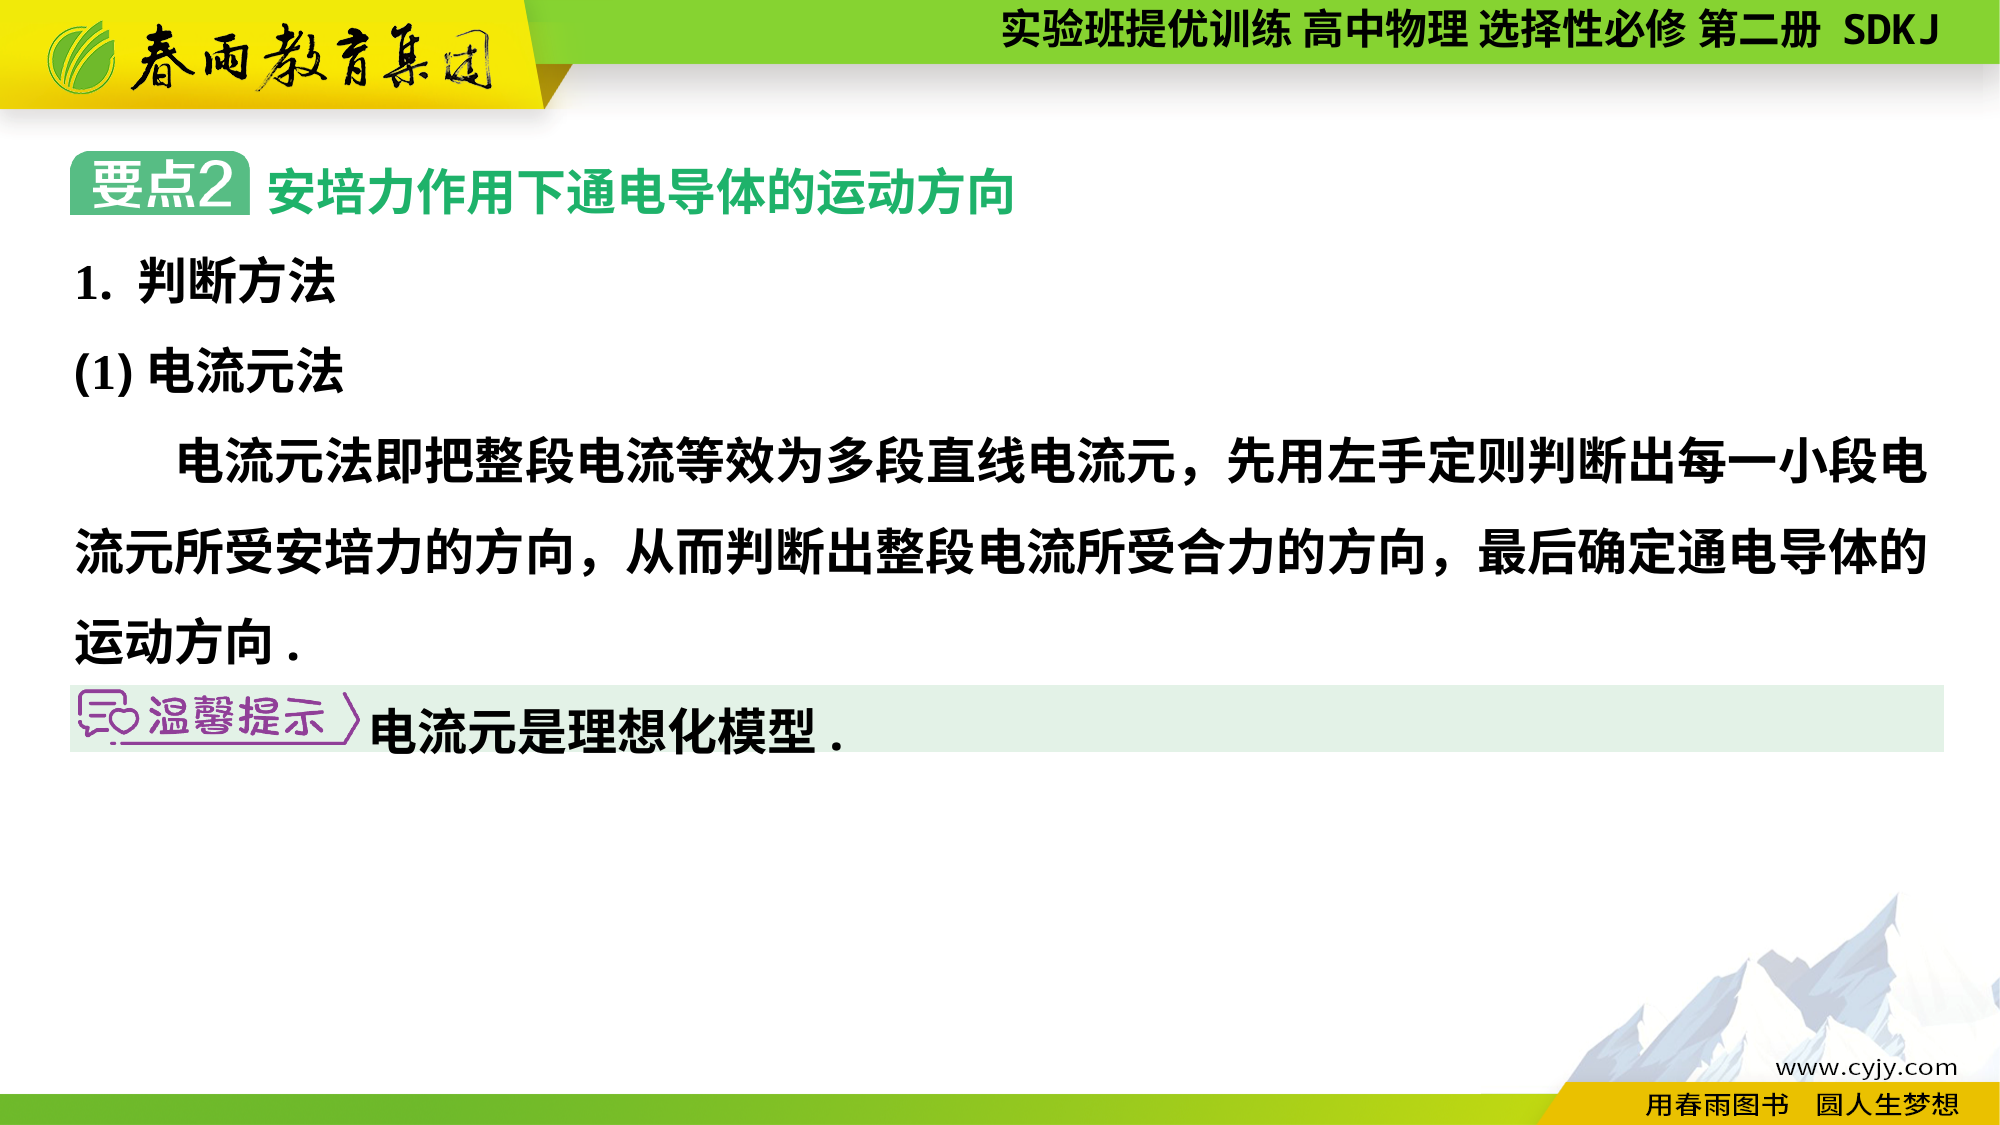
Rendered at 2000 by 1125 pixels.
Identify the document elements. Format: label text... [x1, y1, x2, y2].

picture [0, 0, 2000, 1125]
list 安培力作用下通电导体的运动方向 1. 判断方法 (1)电流元法 电流元法即把整段电流等效为多段直线电流元，先用左手定则判断出每一小段电流元所受安培力的方向，从而判断出整段电流所受合力的方向，最后确定通电导体的运动方向. 电流元是理想化模型. [59, 122, 1944, 774]
